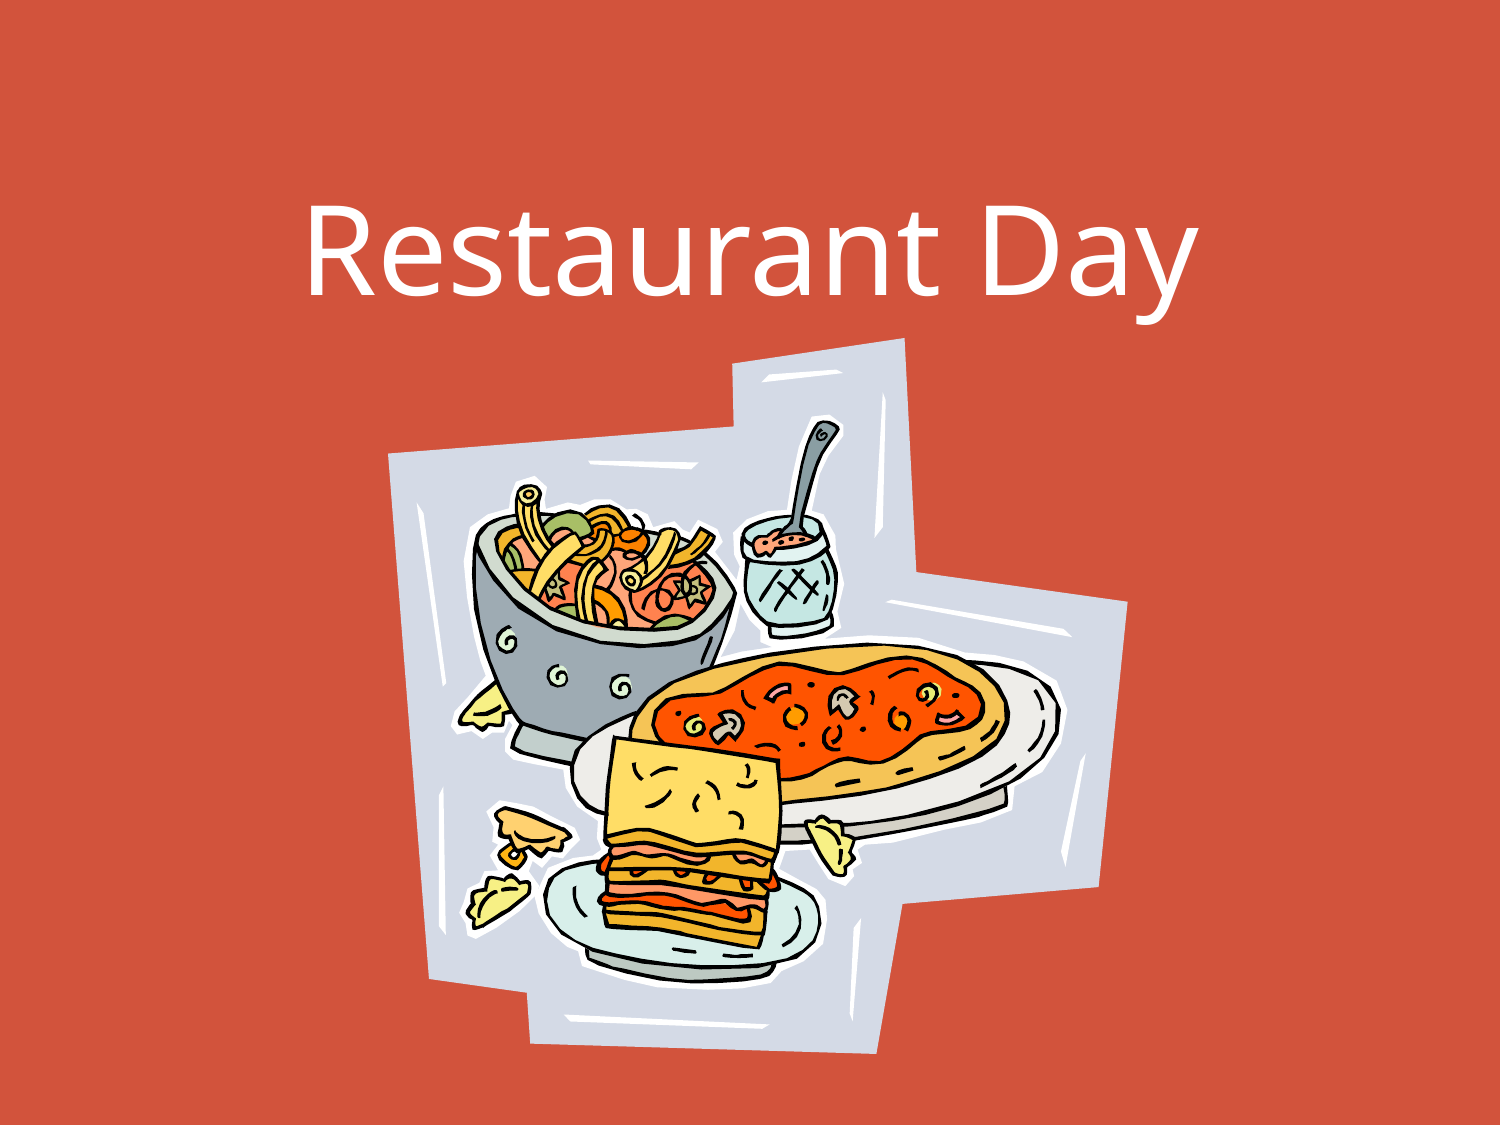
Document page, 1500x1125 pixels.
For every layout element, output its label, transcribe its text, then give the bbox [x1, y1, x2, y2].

picture [387, 337, 1138, 1065]
title Restaurant Day [112, 125, 1388, 367]
